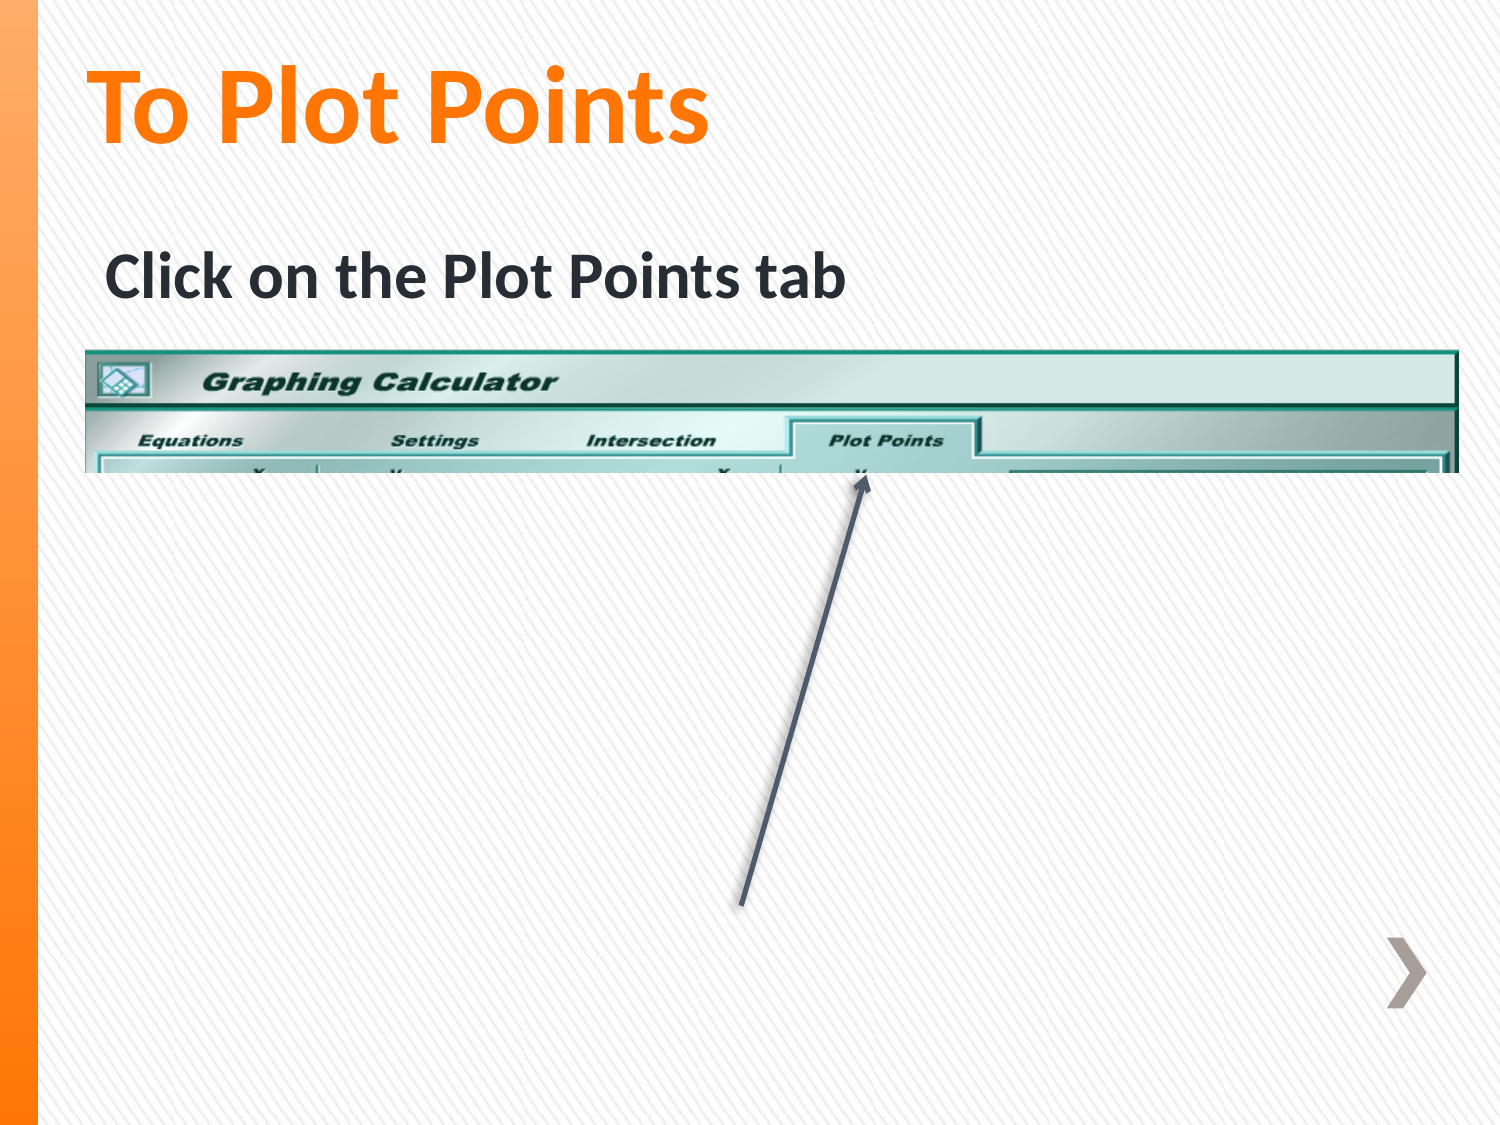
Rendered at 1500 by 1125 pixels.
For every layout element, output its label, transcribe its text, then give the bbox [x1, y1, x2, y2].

text_box Click on the Plot Points tab [90, 224, 863, 320]
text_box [740, 484, 867, 907]
title To Plot Points [71, 24, 1422, 174]
picture [84, 349, 1459, 473]
